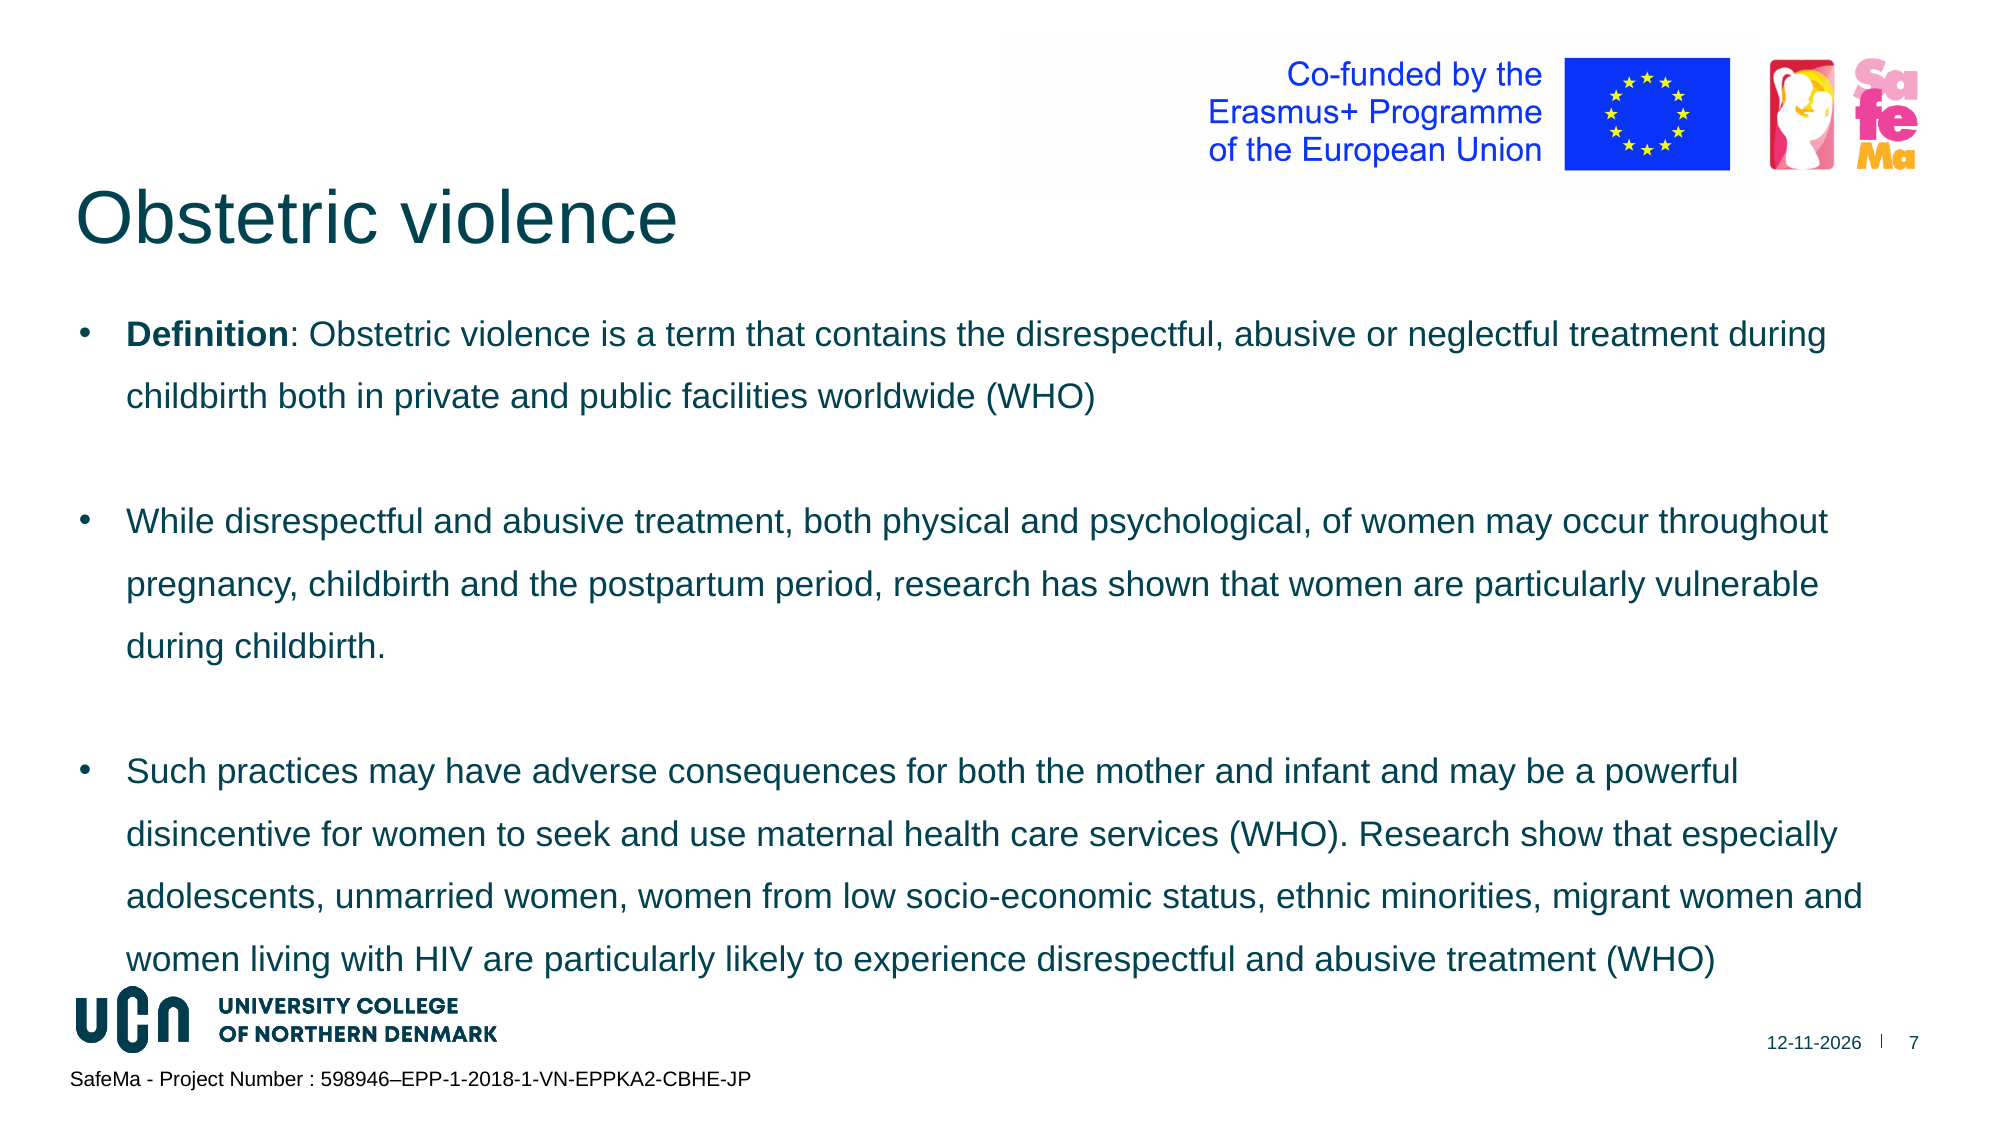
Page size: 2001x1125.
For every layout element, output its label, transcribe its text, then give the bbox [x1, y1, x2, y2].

picture [999, 30, 1757, 198]
picture [1767, 54, 1923, 173]
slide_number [1562, 1021, 1862, 1063]
text_box SafeMa - Project Number : 598946–EPP-1-2018-1-VN-EPPKA2-CBHE-JP [54, 1058, 1107, 1099]
picture [76, 986, 127, 1053]
list Definition: Obstetric violence is a term that contains the disrespectful, abusive or neglectful treatment during childbirth both in private and public facilities worldwide (WHO) While disrespectful and abusive treatment, both physical and psychological, of women may occur throughout pregnancy, childbirth and the postpartum period, research has shown that women are particularly vulnerable during childbirth. Such practices may have adverse consequences for both the mother and infant and may be a powerful disincentive for women to seek and use maternal health care services (WHO). Research show that especially adolescents, unmarried women, women from low socio-economic status, ethnic minorities, migrant women and women living with HIV are particularly likely to experience disrespectful and abusive treatment (WHO) [78, 290, 1922, 904]
title Obstetric violence [75, 179, 1919, 244]
picture [128, 986, 497, 1053]
slide_number 7 [1874, 1021, 1920, 1063]
